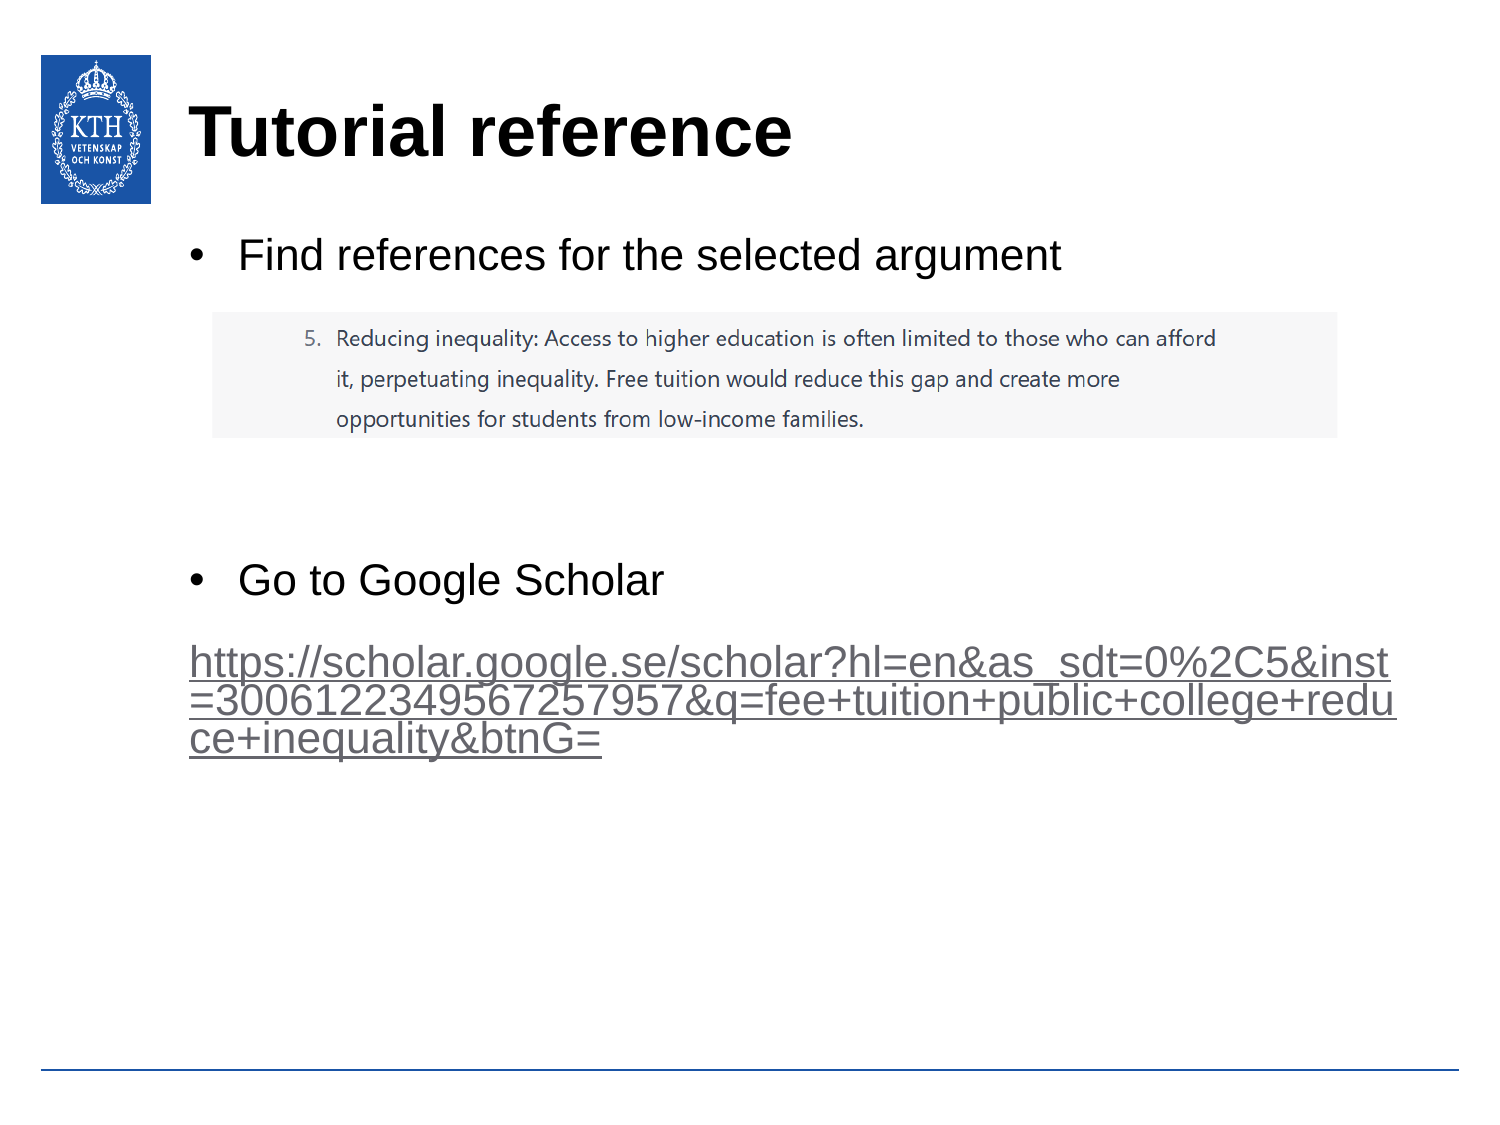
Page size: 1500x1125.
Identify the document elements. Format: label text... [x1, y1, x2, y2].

title Tutorial reference [173, 55, 1413, 203]
list Find references for the selected argument Go to Google Scholar https://scholar.google.se/scholar?hl=en&as_sdt=0%2C5&inst=3006122349567257957&q=fee+tuition+public+college+reduce+inequality&btnG= [174, 224, 1415, 1034]
picture [212, 312, 1338, 438]
